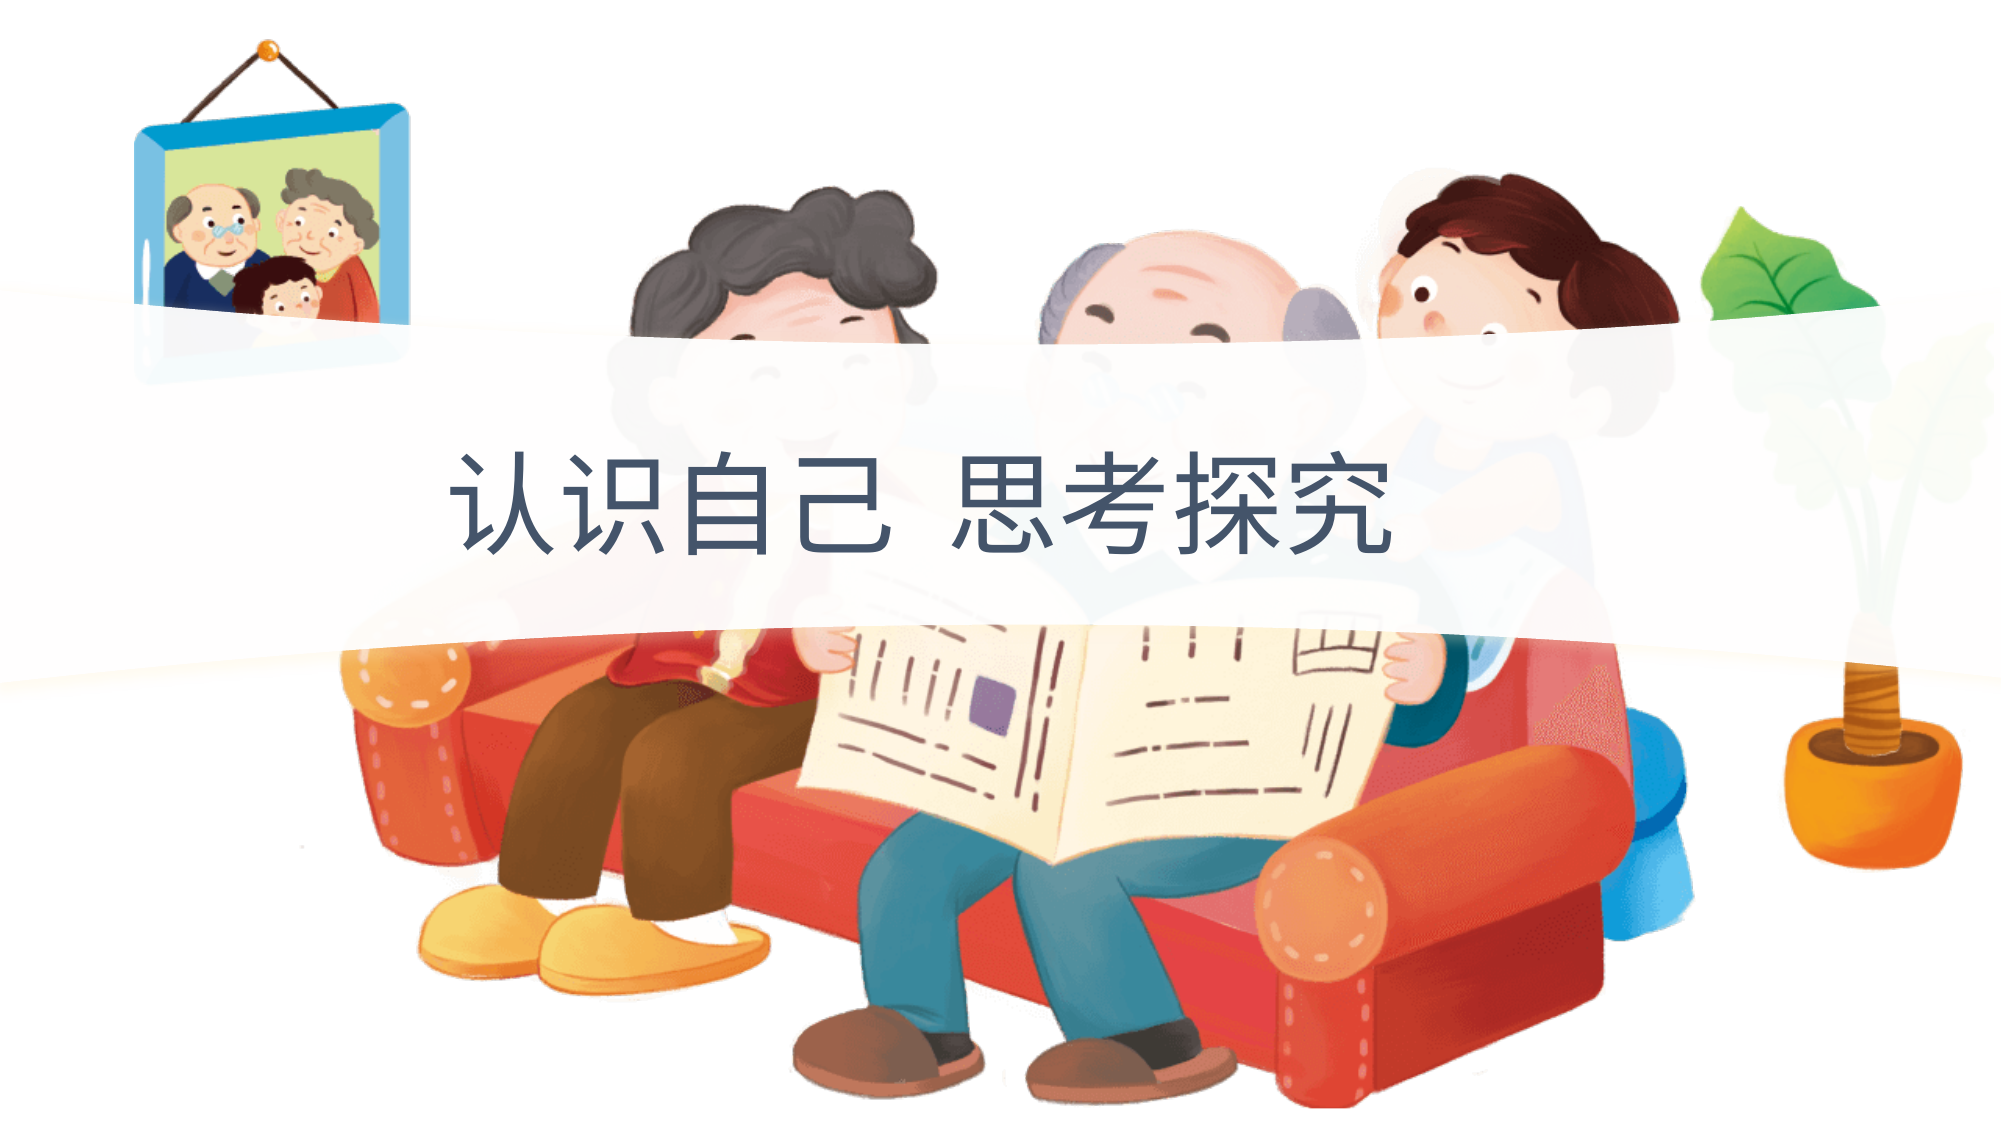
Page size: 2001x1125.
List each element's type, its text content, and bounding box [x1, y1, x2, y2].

picture [134, 636, 1994, 1109]
text_box 认识自己 思考探究 [431, 399, 1497, 577]
picture [134, 0, 1994, 344]
